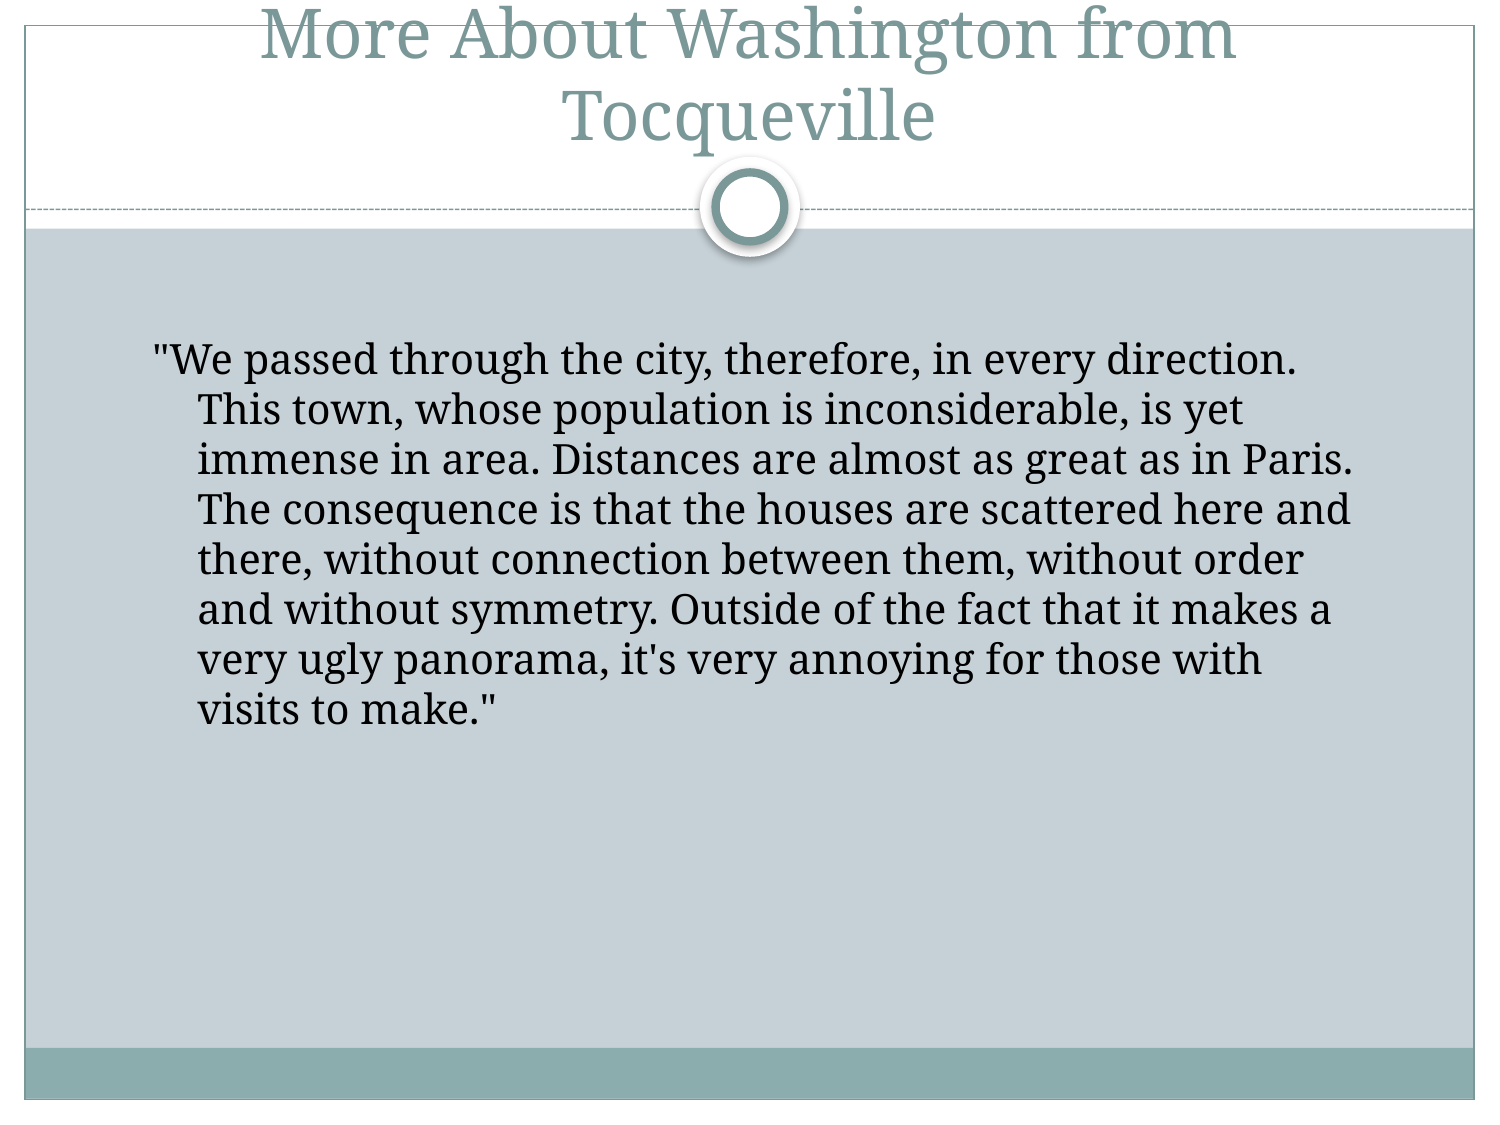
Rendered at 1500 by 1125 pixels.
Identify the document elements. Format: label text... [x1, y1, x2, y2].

title More About Washington from Tocqueville [49, 37, 1450, 163]
list "We passed through the city, therefore, in every direction. This town, whose population is inconsiderable, is yet immense in area. Distances are almost as great as in Paris. The consequence is that the houses are scattered here and there, without connection between them, without order and without symmetry. Outside of the fact that it makes a very ugly panorama, it's very annoying for those with visits to make." [137, 324, 1383, 1125]
